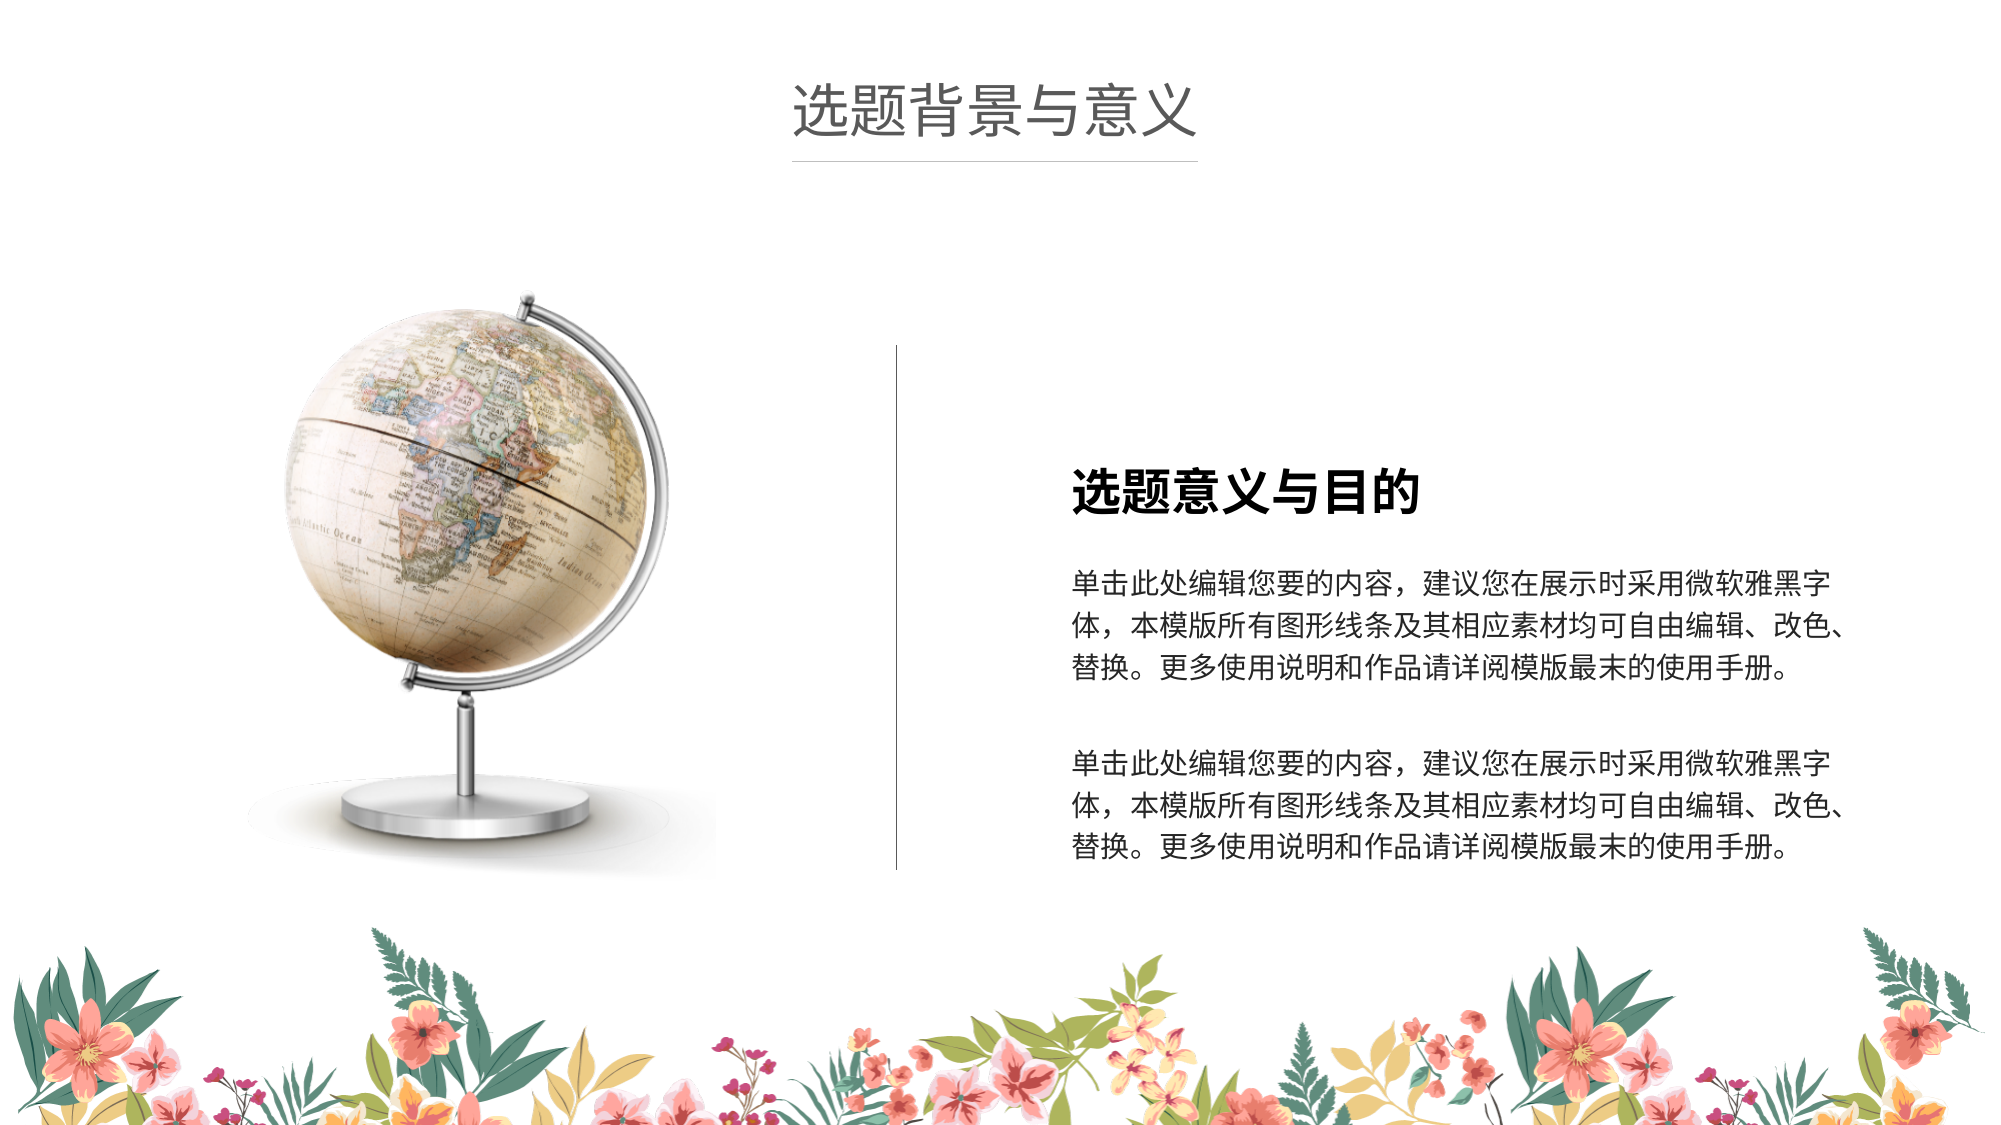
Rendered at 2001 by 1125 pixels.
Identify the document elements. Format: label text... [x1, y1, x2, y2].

picture [8, 927, 2000, 1125]
text_box 单击此处编辑您要的内容，建议您在展示时采用微软雅黑字体，本模版所有图形线条及其相应素材均可自由编辑、改色、替换。更多使用说明和作品请详阅模版最末的使用手册。 单击此处编辑您要的内容，建议您在展示时采用微软雅黑字体，本模版所有图形线条及其相应素材均可自由编辑、改色、替换。更多使用说明和作品请详阅模版最末的使用手册。 [1071, 558, 1833, 864]
text_box 选题意义与目的 [1056, 452, 1508, 528]
picture [192, 238, 716, 899]
text_box 选题背景与意义 [776, 67, 1261, 152]
